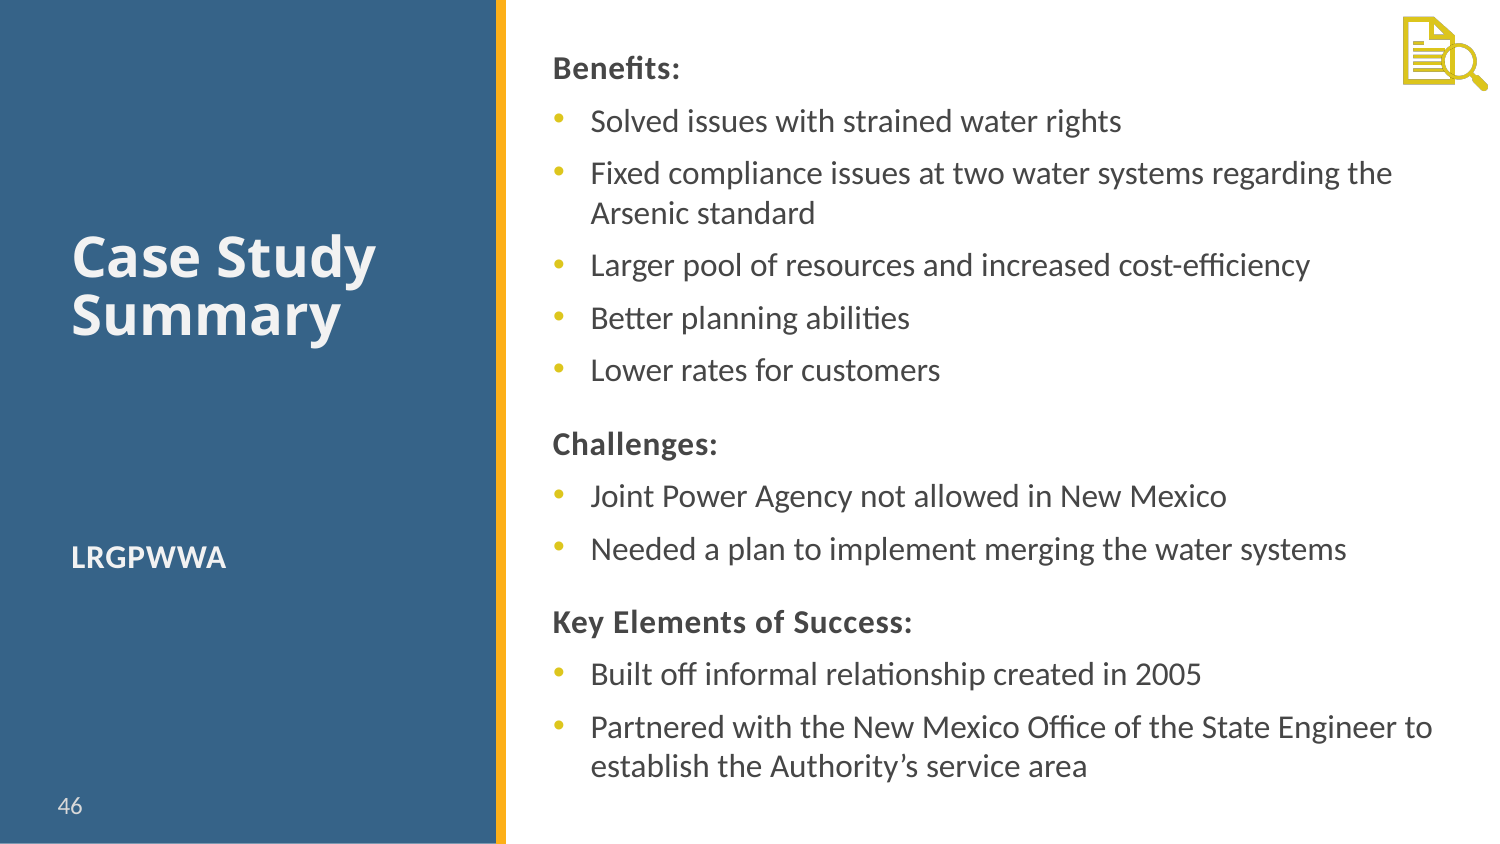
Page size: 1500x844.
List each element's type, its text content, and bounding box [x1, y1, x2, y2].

picture [1472, 38, 1493, 96]
slide_number 46 [16, 782, 124, 828]
list LRGPWWA [56, 532, 451, 780]
picture [1389, 10, 1469, 38]
title Case Study Summary [56, 73, 451, 355]
list Benefits: Solved issues with strained water rights Fixed compliance issues at two water systems regarding the Arsenic standard Larger pool of resources and increased cost-efficiency Better planning abilities Lower rates for customers Challenges: Joint Power Agency not allowed in New Mexico Needed a plan to implement merging the water systems Key Elements of Success: Built off informal relationship created in 2005 Partnered with the New Mexico Office of the State Engineer to establish the Authority’s service area [537, 38, 1472, 835]
